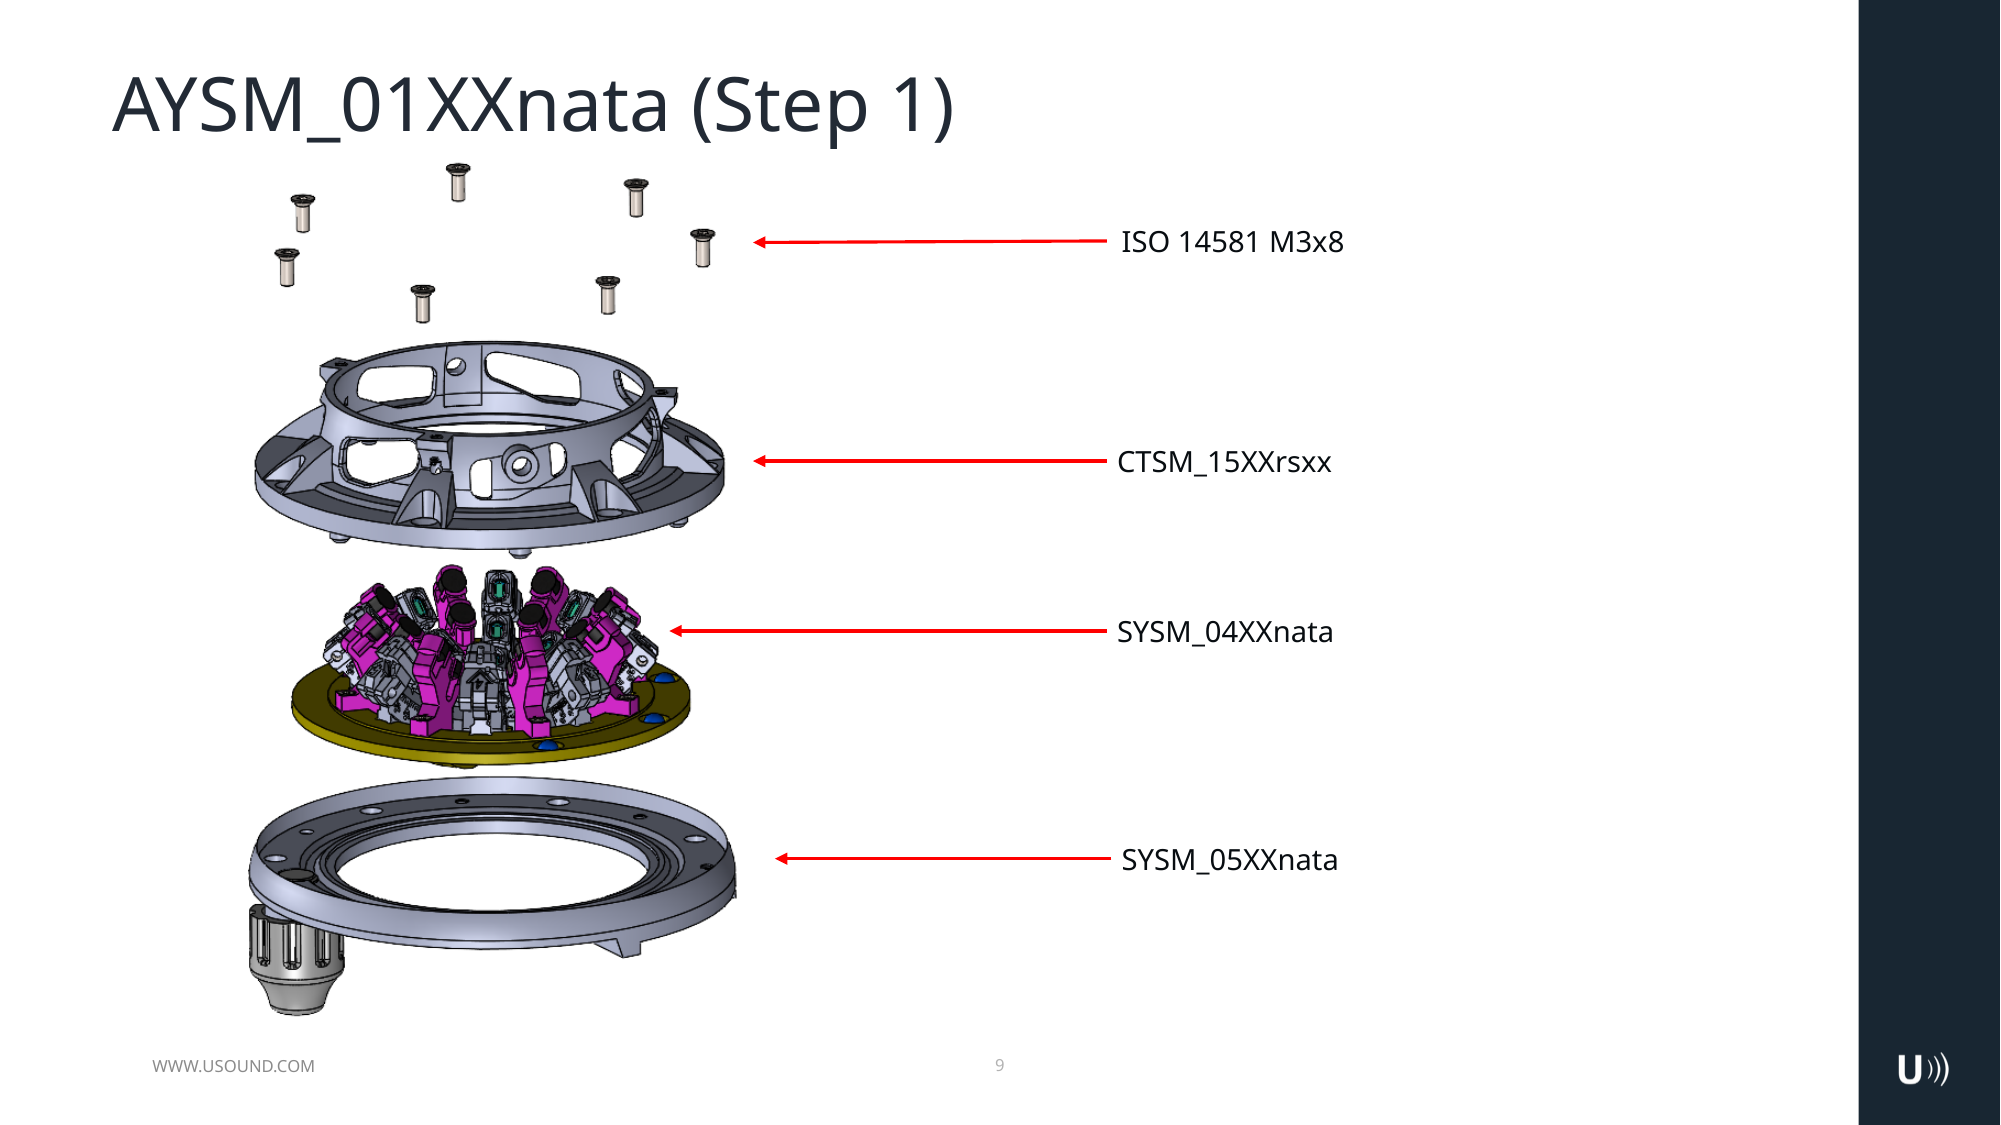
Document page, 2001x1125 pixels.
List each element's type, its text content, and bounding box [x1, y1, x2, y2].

text_box SYSM_04XXnata [1102, 605, 1367, 656]
footer WWW.USOUND.COM [137, 1036, 649, 1096]
picture [1891, 1041, 1954, 1095]
text_box CTSM_15XXrsxx [1102, 435, 1367, 486]
text_box SYSM_05XXnata [1106, 833, 1394, 884]
text_box ISO 14581 M3x8 [1106, 216, 1394, 266]
title AYSM_01XXnata (Step 1) [97, 59, 1561, 260]
picture [137, 142, 840, 1036]
slide_number 9 [774, 1036, 1225, 1096]
